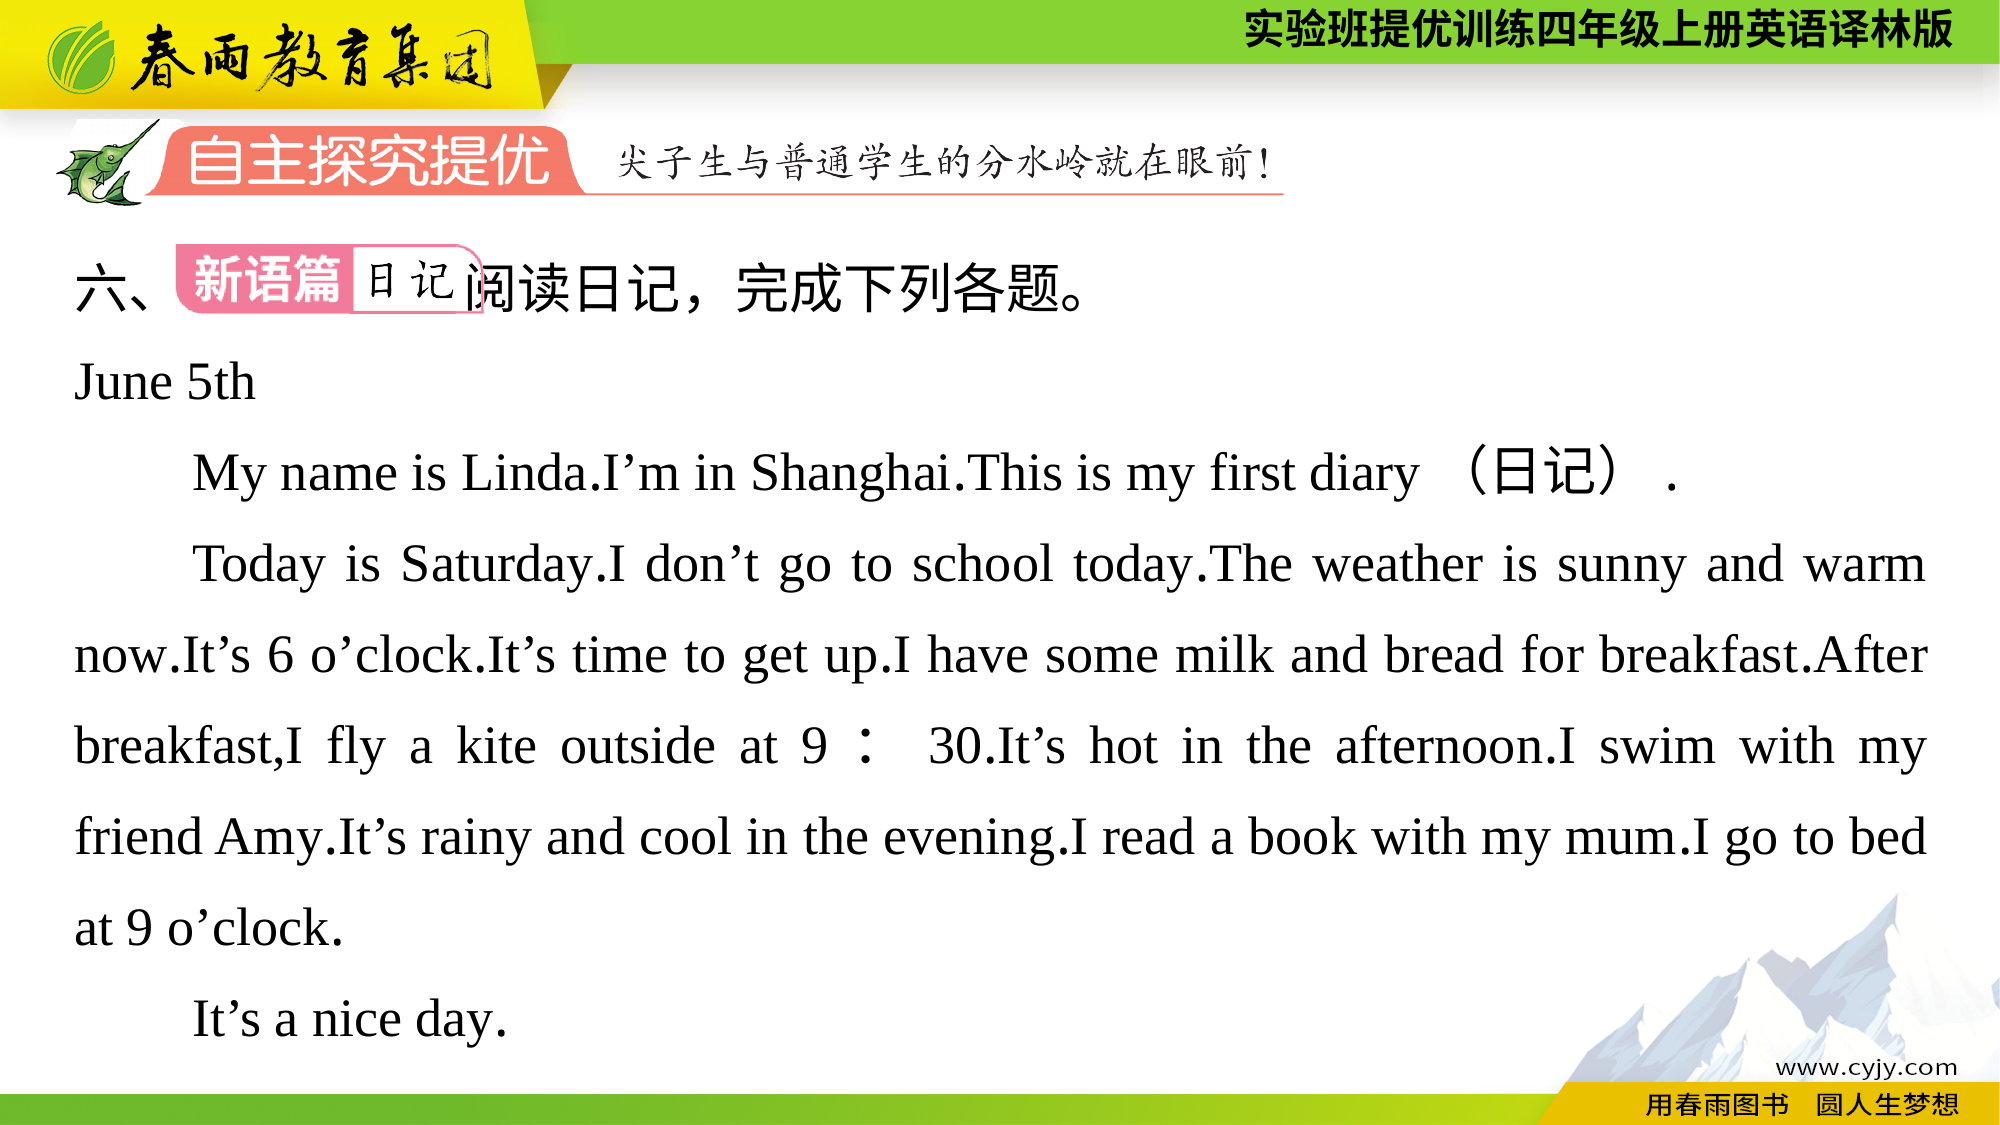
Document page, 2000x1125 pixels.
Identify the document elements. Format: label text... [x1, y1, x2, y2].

picture [0, 0, 2000, 1125]
list 六、 阅读日记，完成下列各题。 June 5th My name is Linda.I’m in Shanghai.This is my first diary（日记）. Today is Saturday.I don’t go to school today.The weather is sunny and warm now.It’s 6 o’clock.It’s time to get up.I have some milk and bread for breakfast.After breakfast,I fly a kite outside at 9：30.It’s hot in the afternoon.I swim with my friend Amy.It’s rainy and cool in the evening.I read a book with my mum.I go to bed at 9 o’clock. It’s a nice day. [59, 221, 1944, 1064]
